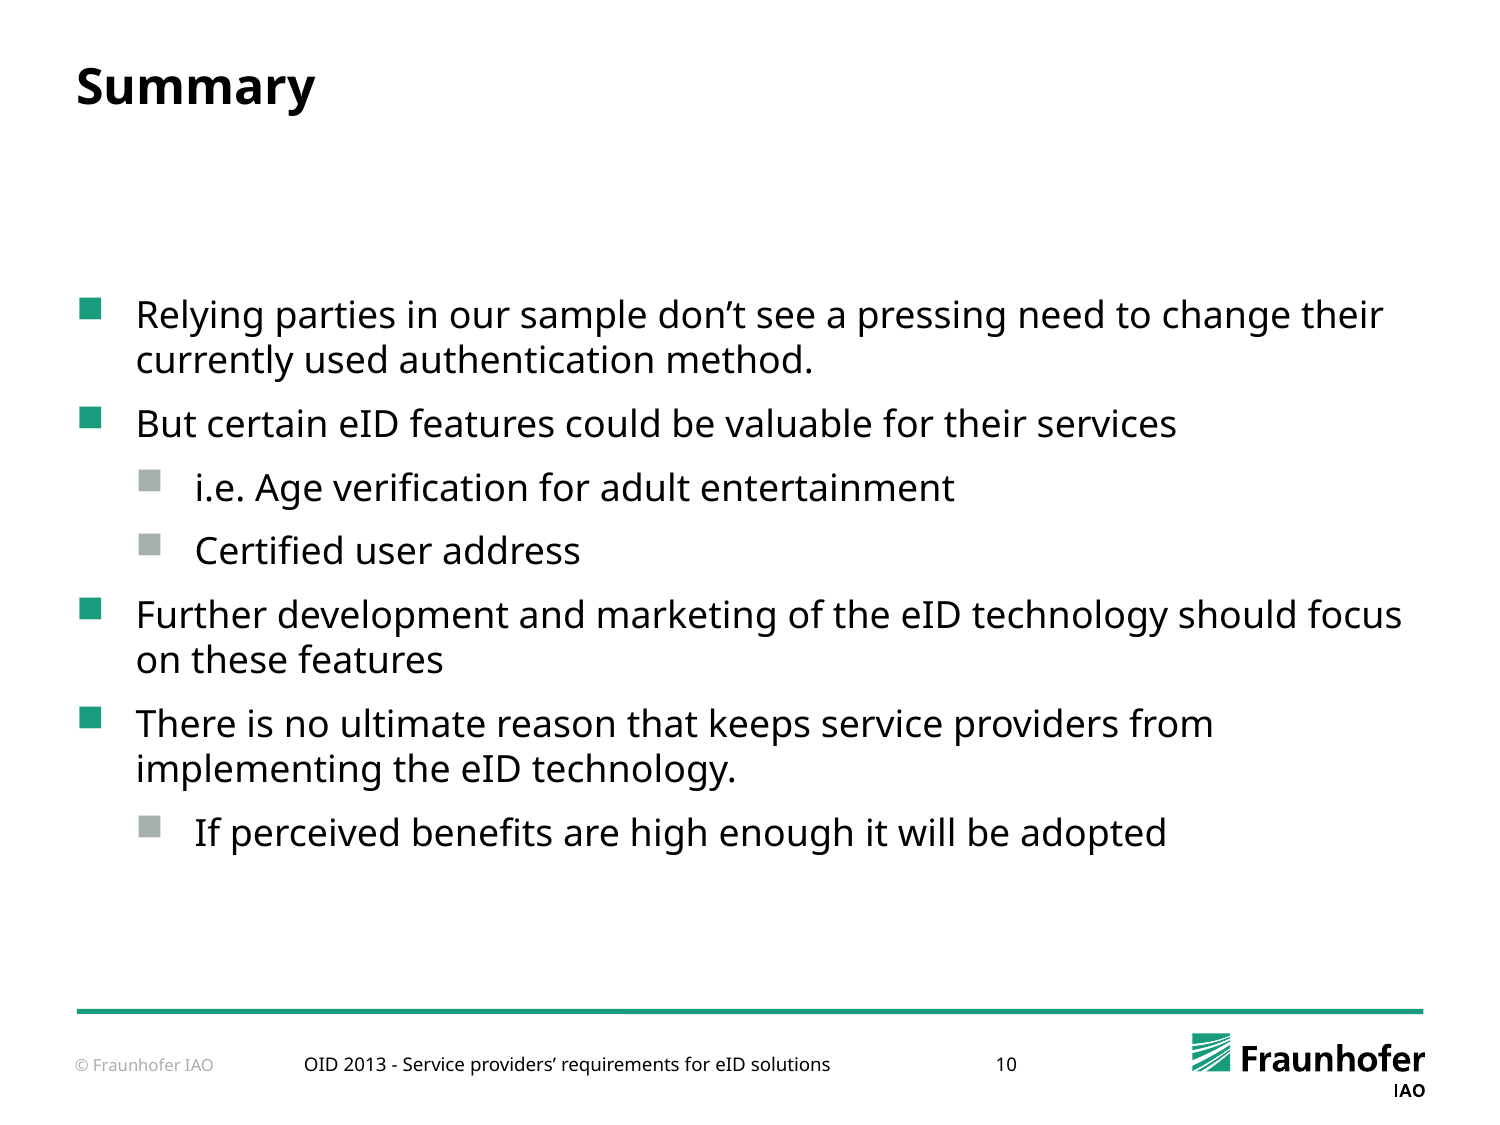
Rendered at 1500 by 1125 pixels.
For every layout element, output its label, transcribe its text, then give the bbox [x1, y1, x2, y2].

list Relying parties in our sample don’t see a pressing need to change their currently used authentication method. But certain eID features could be valuable for their services i.e. Age verification for adult entertainment Certified user address Further development and marketing of the eID technology should focus on these features There is no ultimate reason that keeps service providers from implementing the eID technology. If perceived benefits are high enough it will be adopted [76, 290, 1423, 988]
title Summary [76, 54, 1423, 116]
